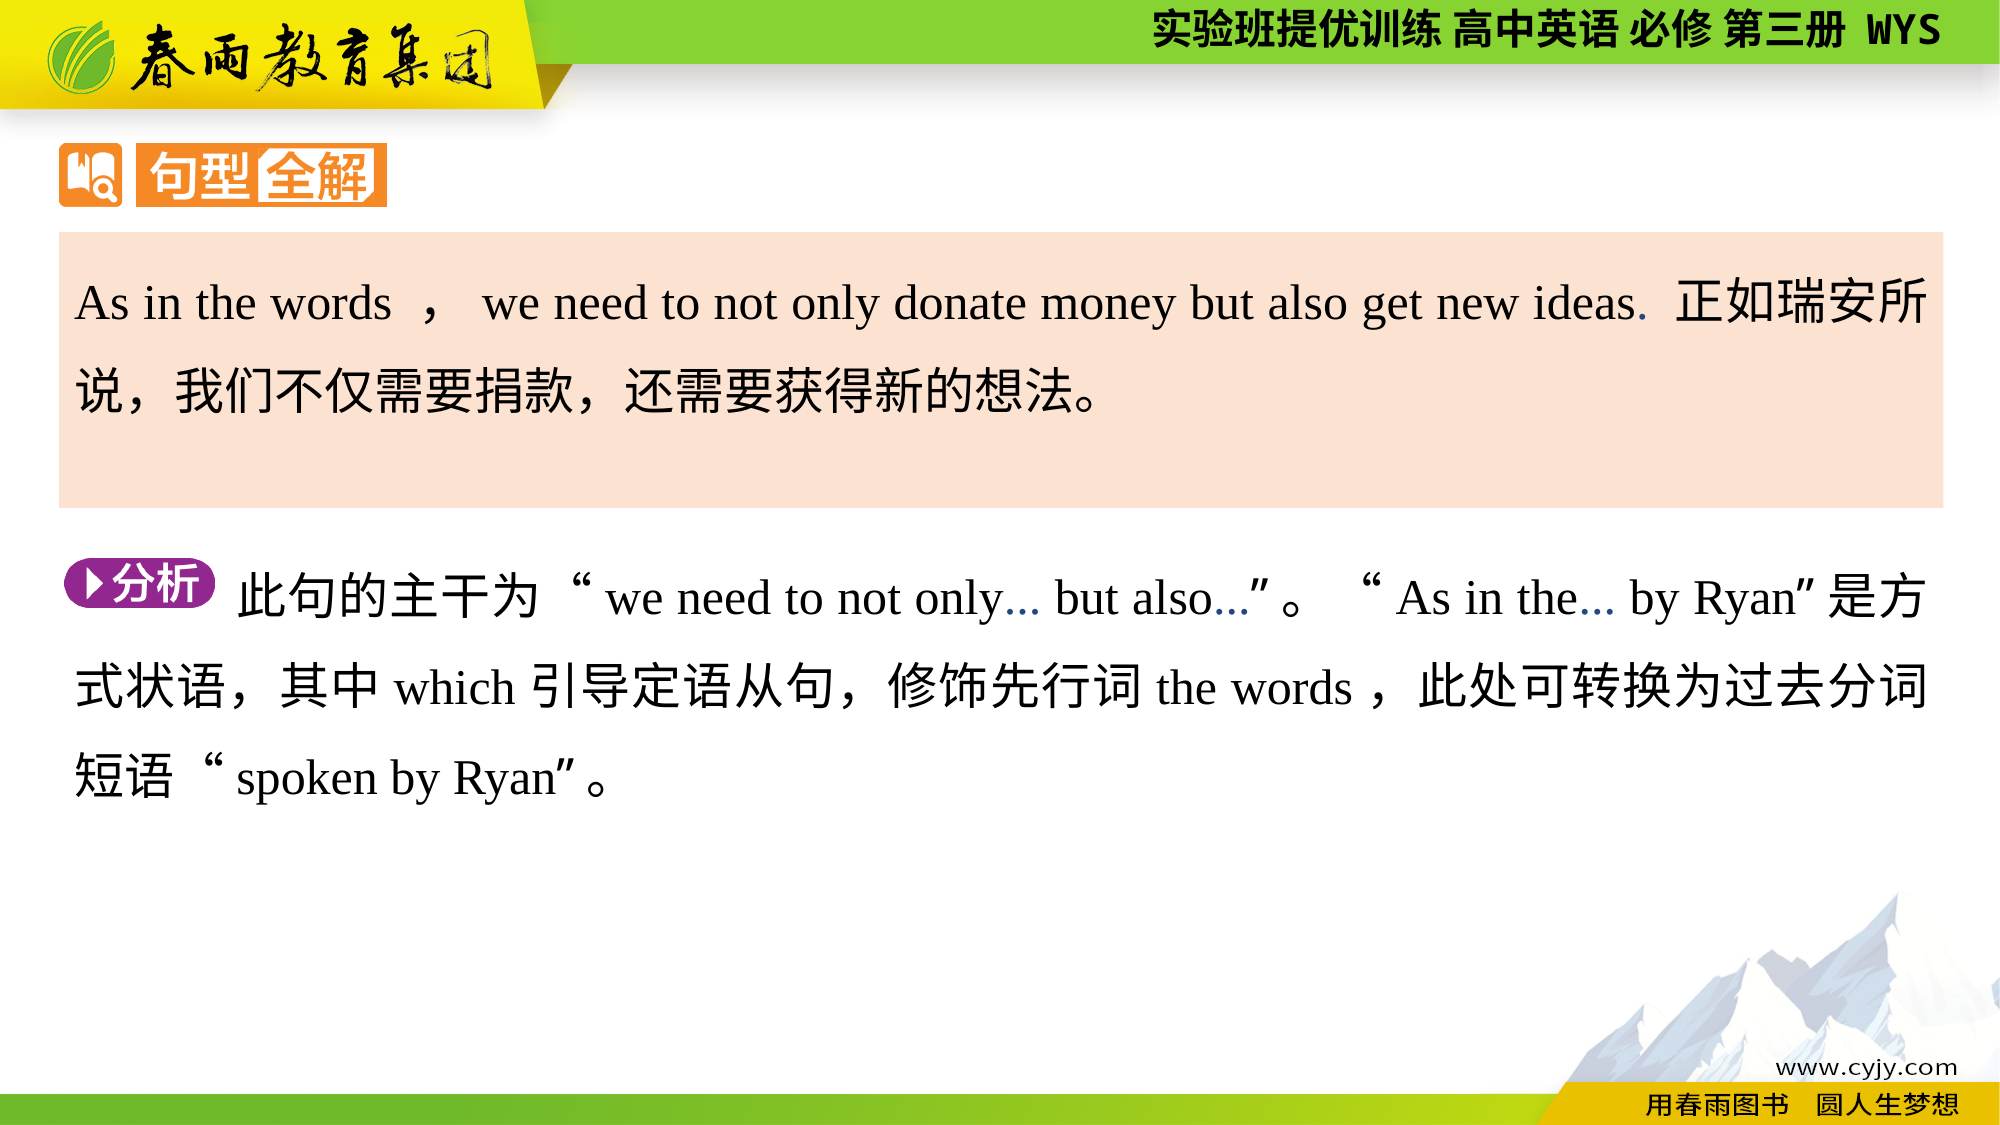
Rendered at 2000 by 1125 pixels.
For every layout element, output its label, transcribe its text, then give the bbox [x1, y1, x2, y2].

text_box 此句的主干为“we need to not only... but also...”。“As in the... by Ryan”是方式状语，其中which引导定语从句，修饰先行词the words，此处可转换为过去分词短语“spoken by Ryan”。 [59, 527, 1944, 812]
picture [0, 0, 2000, 1125]
